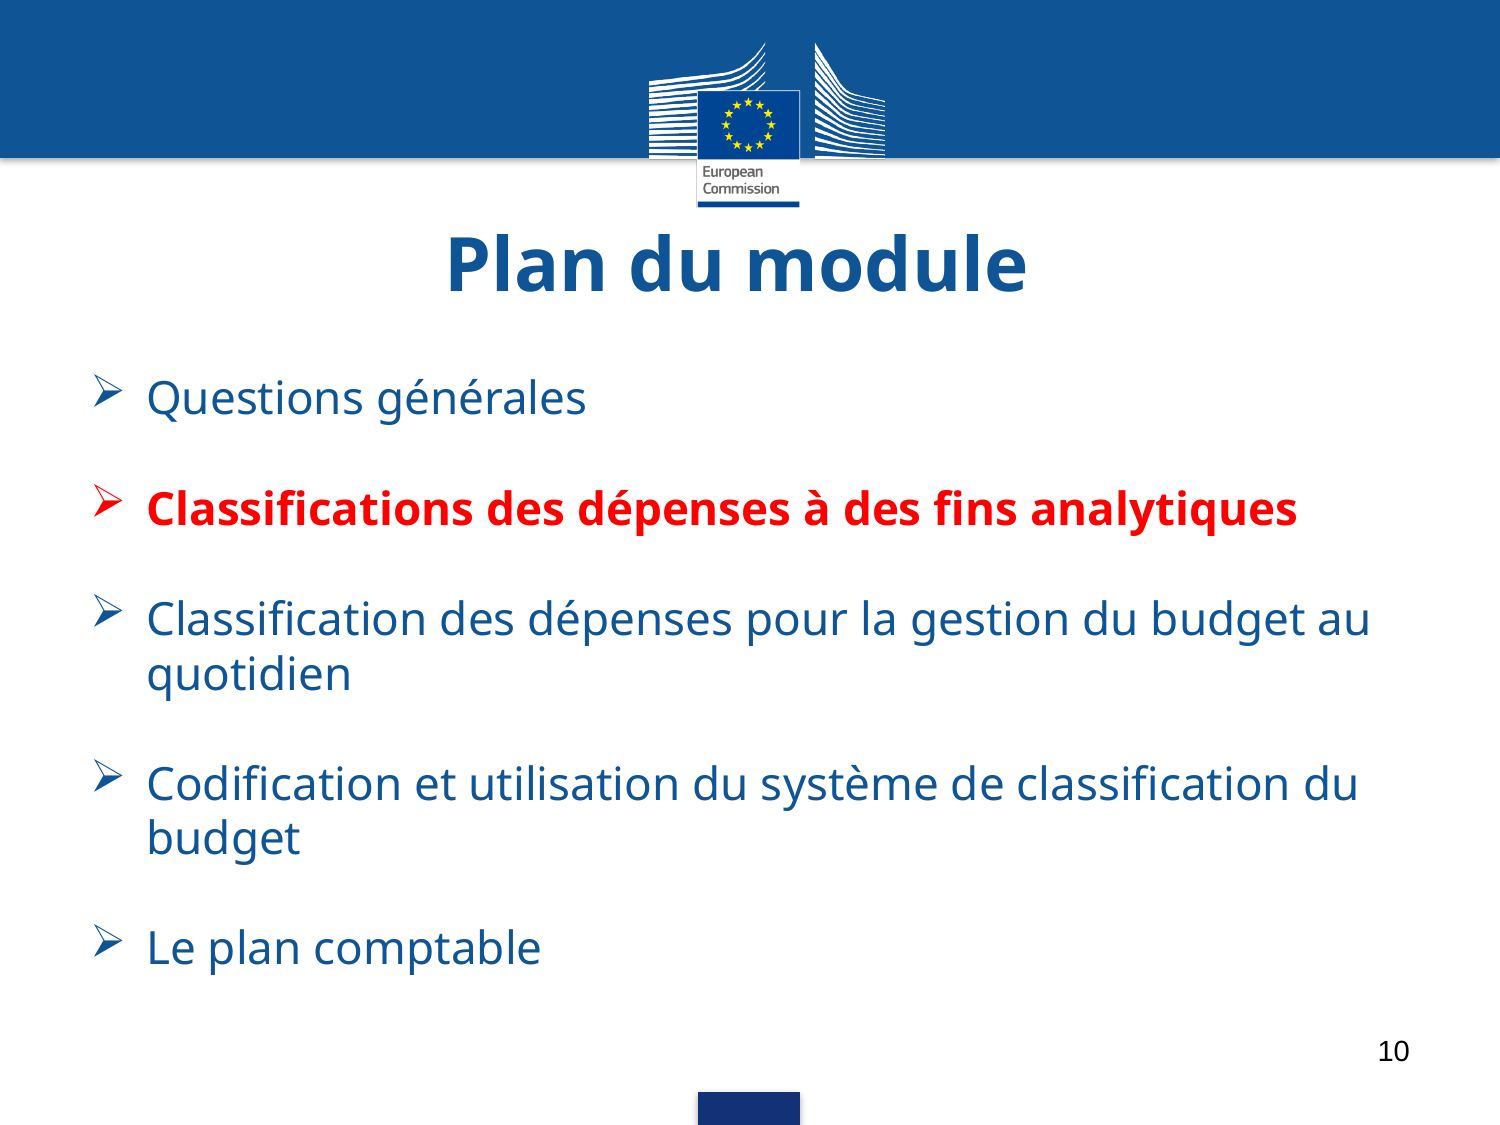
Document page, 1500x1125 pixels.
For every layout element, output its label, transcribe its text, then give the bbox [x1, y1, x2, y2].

list Questions générales Classifications des dépenses à des fins analytiques Classification des dépenses pour la gestion du budget au quotidien Codification et utilisation du système de classification du budget Le plan comptable [74, 361, 1471, 941]
slide_number 10 [1074, 1024, 1426, 1103]
title Plan du module [71, 184, 1423, 339]
picture [649, 42, 885, 184]
